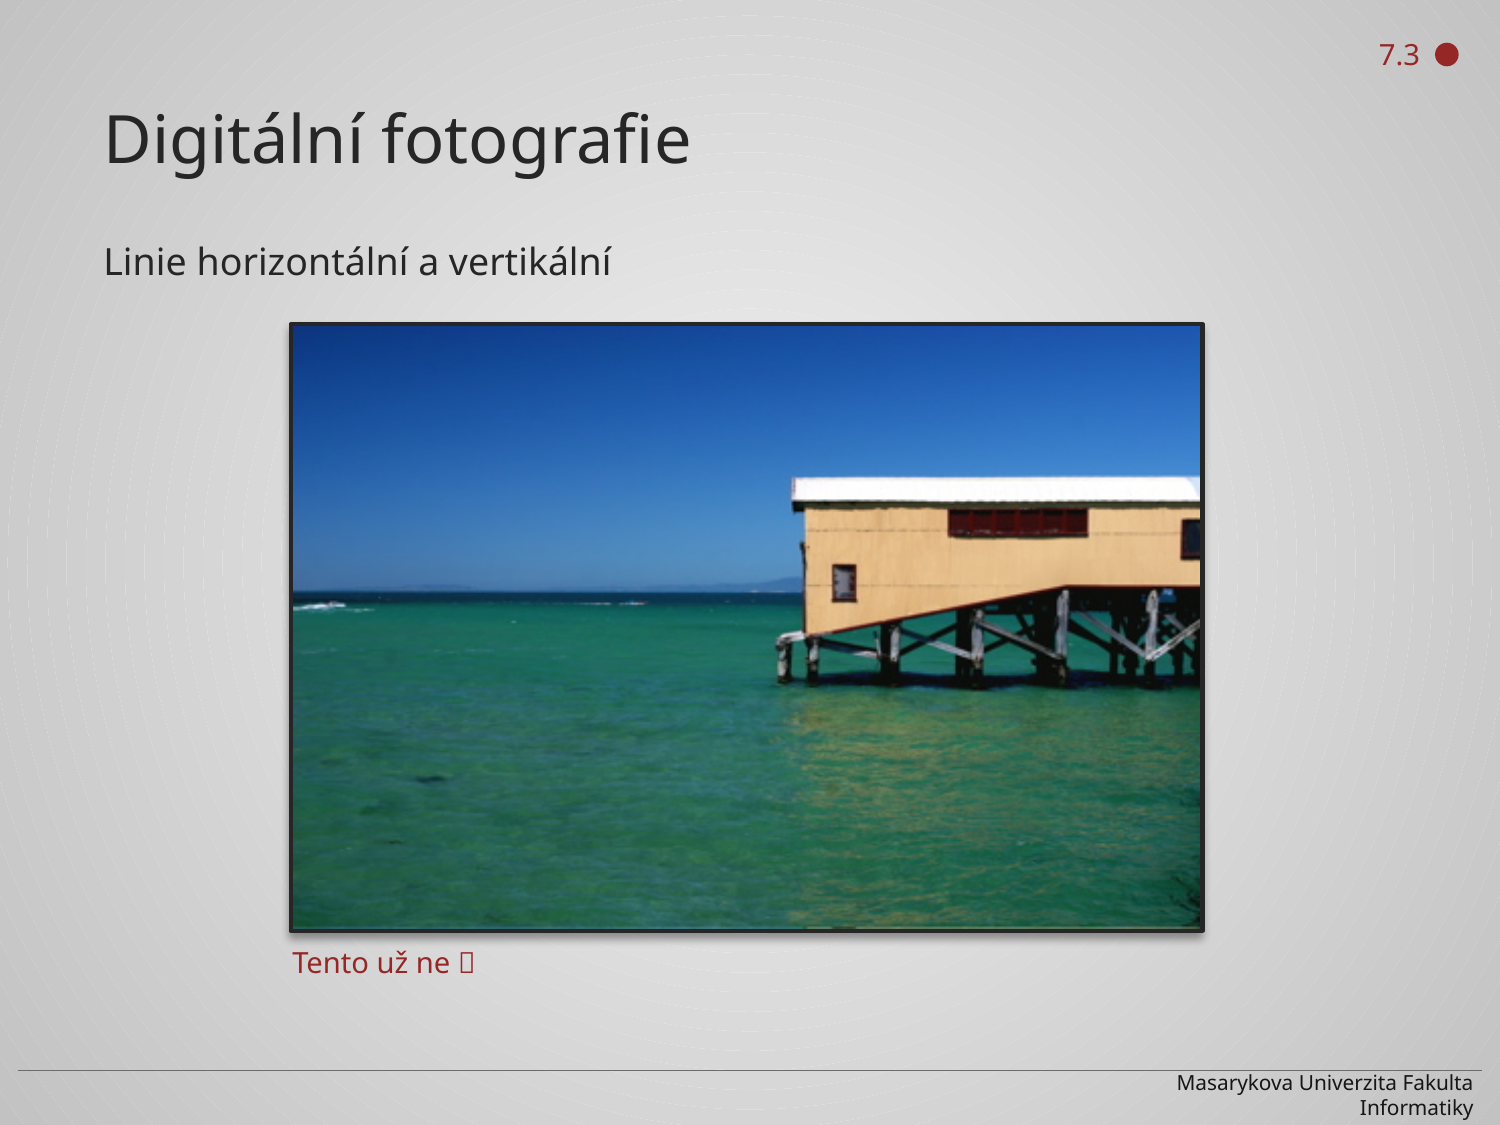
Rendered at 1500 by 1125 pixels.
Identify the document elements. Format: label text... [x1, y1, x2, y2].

footer Masarykova Univerzita Fakulta Informatiky [1092, 1065, 1489, 1125]
text_box 7.3 [1364, 29, 1459, 79]
text_box Tento už ne  [277, 937, 1500, 987]
picture [292, 325, 1201, 929]
text_box Linie horizontální a vertikální [88, 230, 1436, 290]
text_box Digitální fotografie [88, 89, 1436, 230]
